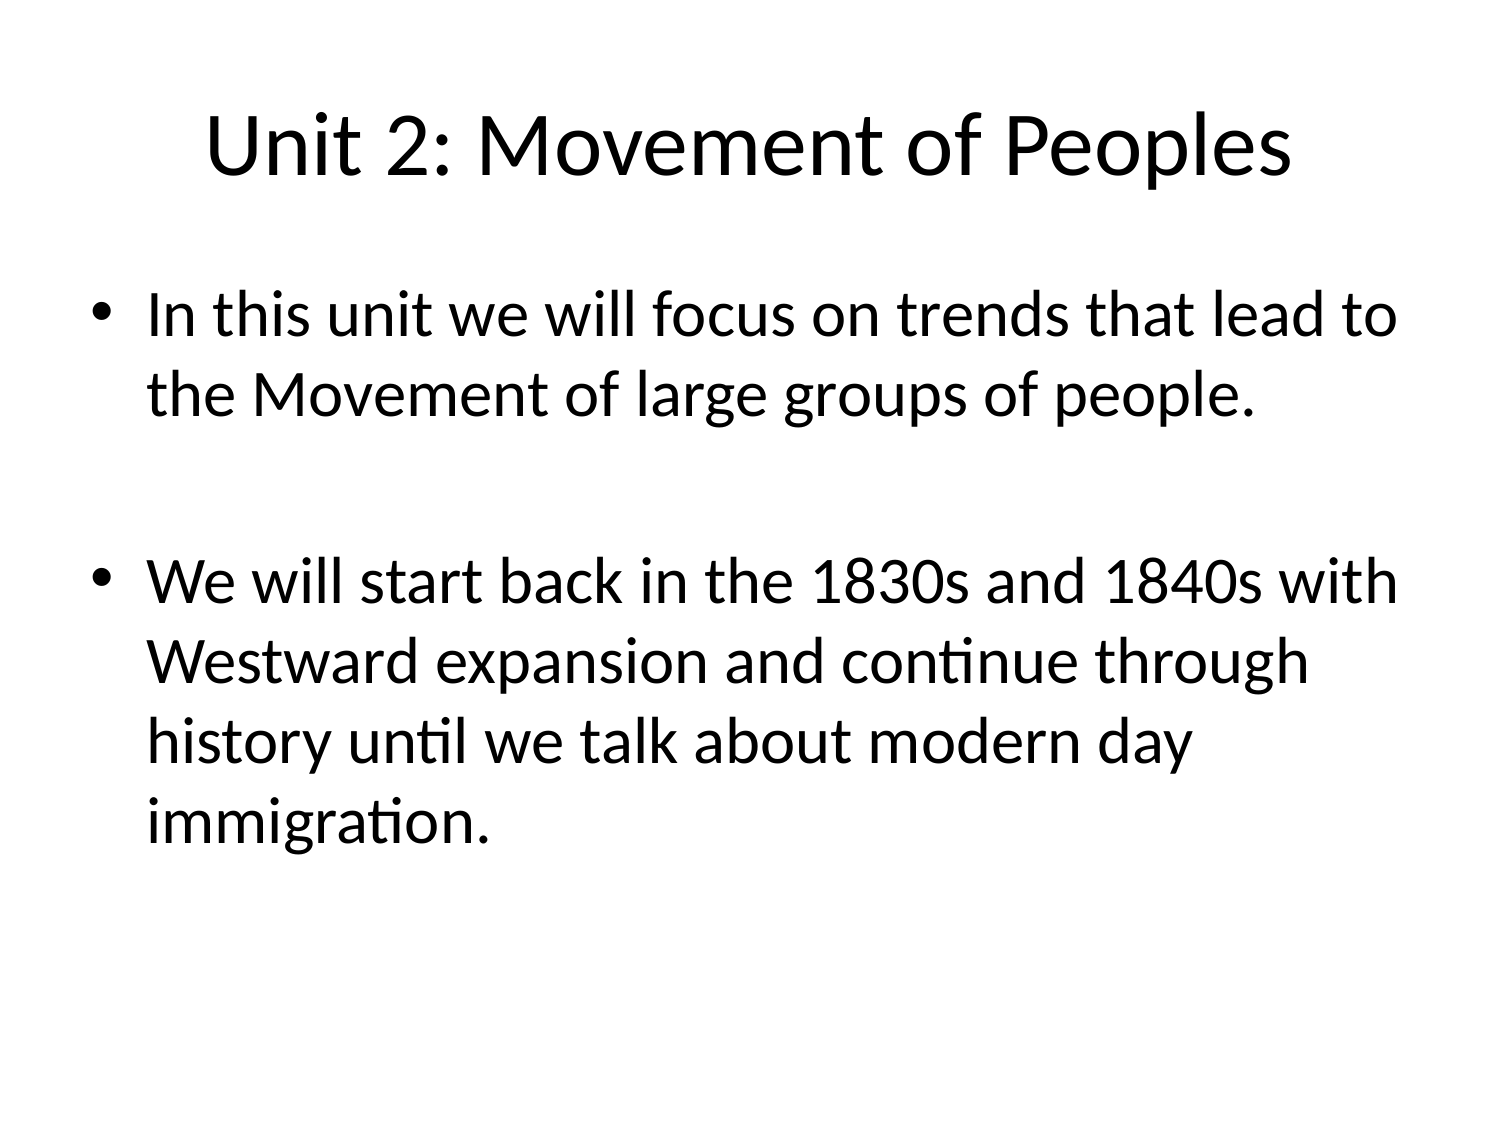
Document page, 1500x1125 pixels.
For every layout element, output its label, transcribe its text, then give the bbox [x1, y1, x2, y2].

title Unit 2: Movement of Peoples [75, 45, 1425, 233]
list In this unit we will focus on trends that lead to the Movement of large groups of people. We will start back in the 1830s and 1840s with Westward expansion and continue through history until we talk about modern day immigration. [75, 262, 1425, 1005]
